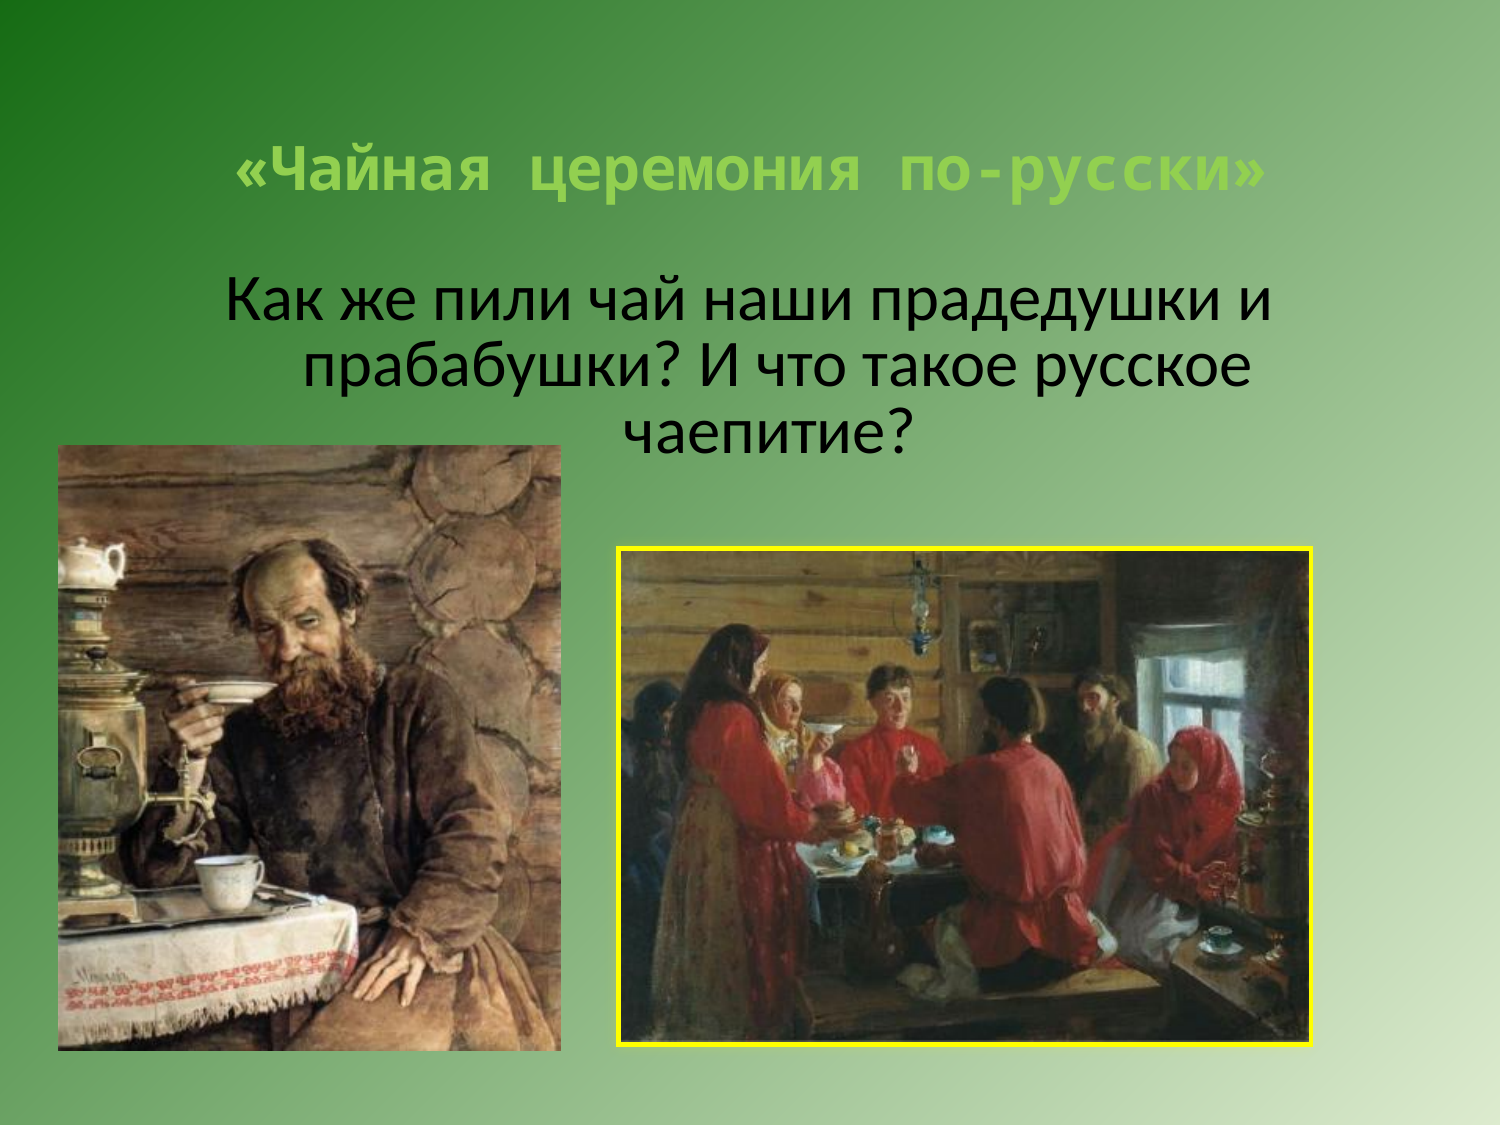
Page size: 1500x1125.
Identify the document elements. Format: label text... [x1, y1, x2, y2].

picture [620, 550, 1309, 1043]
picture [58, 445, 561, 1052]
list Как же пили чай наши прадедушки и прабабушки? И что такое русское чаепитие? [75, 262, 1425, 1005]
title «Чайная церемония по-русски» [76, 30, 1427, 219]
